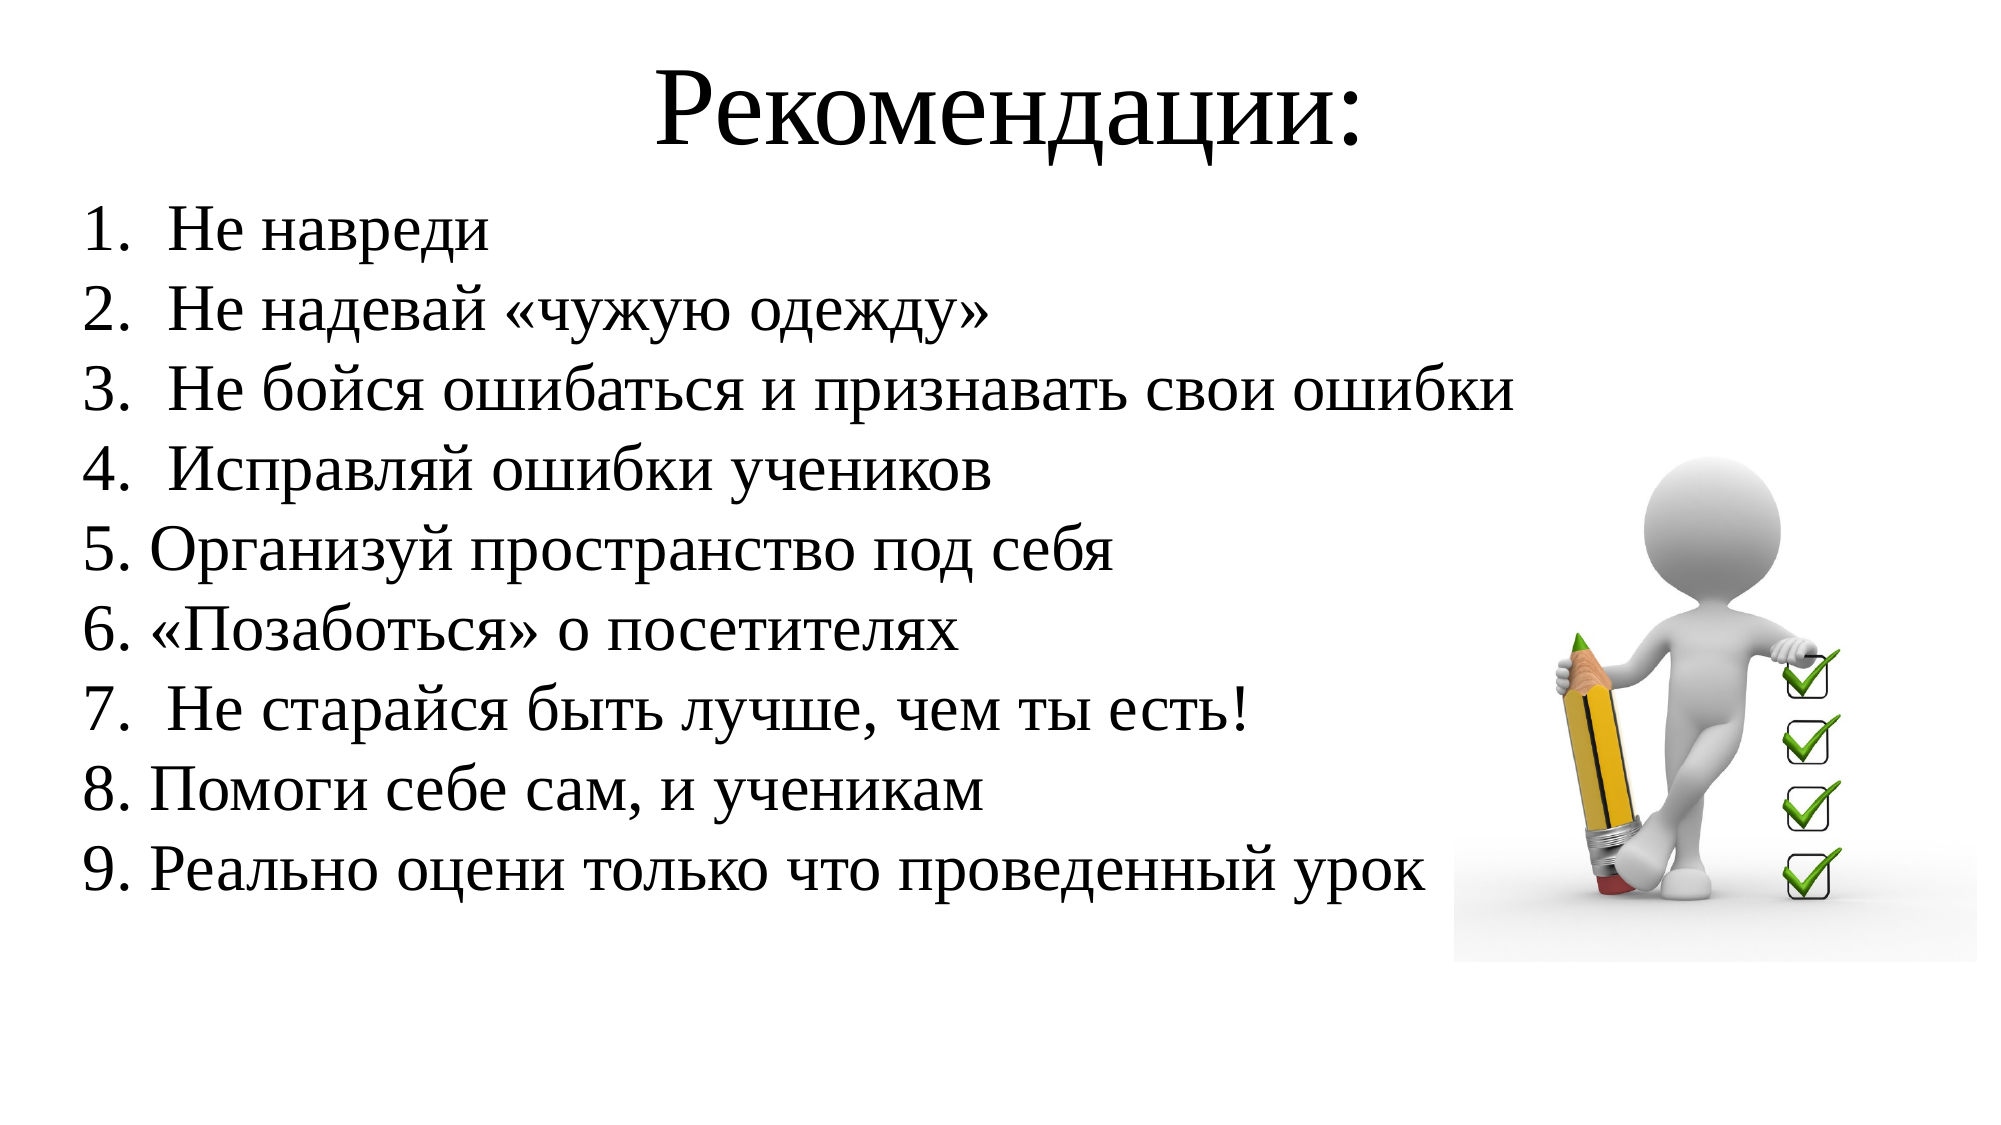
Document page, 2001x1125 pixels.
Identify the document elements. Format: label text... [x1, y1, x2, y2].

text_box Не навреди Не надевай «чужую одежду» Не бойся ошибаться и признавать свои ошибки Исправляй ошибки учеников 5. Организуй пространство под себя 6. «Позаботься» о посетителях 7. Не старайся быть лучше, чем ты есть! 8. Помоги себе сам, и ученикам 9. Реально оцени только что проведенный урок [68, 176, 1578, 1001]
picture [1454, 415, 1977, 962]
text_box Рекомендации: [638, 24, 1455, 175]
